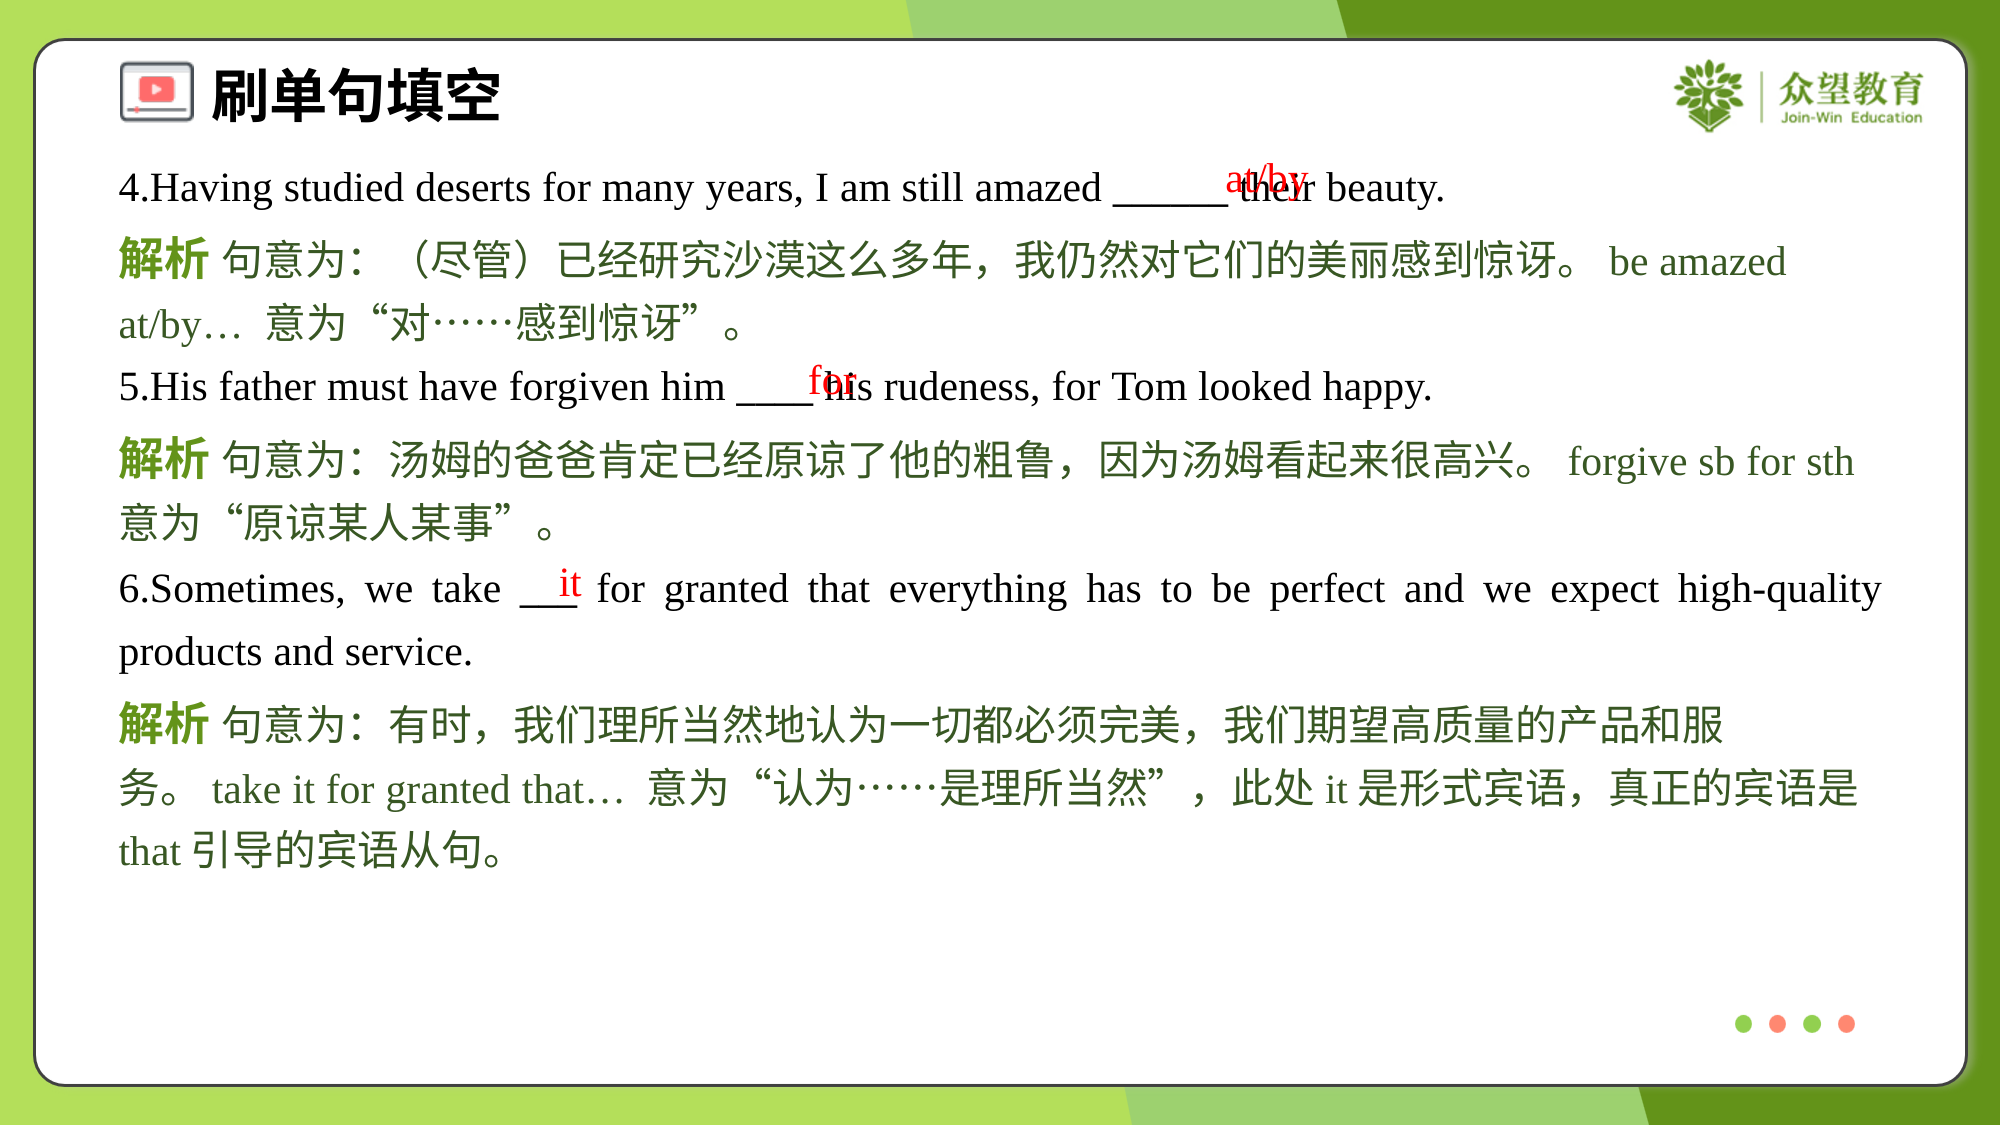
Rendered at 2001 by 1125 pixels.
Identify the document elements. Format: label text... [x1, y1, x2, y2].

text_box 解析 句意为：汤姆的爸爸肯定已经原谅了他的粗鲁，因为汤姆看起来很高兴。forgive sb for sth意为“原谅某人某事”。 [118, 415, 1883, 543]
text_box at/by [1220, 138, 1314, 197]
text_box 解析 句意为：（尽管）已经研究沙漠这么多年，我仍然对它们的美丽感到惊讶。be amazed at/by… 意为“对……感到惊讶”。 [118, 215, 1883, 342]
text_box 5.His father must have forgiven him ____ his rudeness, for Tom looked happy. [118, 346, 1883, 404]
text_box for [803, 339, 862, 398]
picture [0, 0, 2000, 1125]
text_box it [553, 542, 587, 600]
text_box 6.Sometimes, we take ___ for granted that everything has to be perfect and we expect high-quality products and service. [118, 548, 1883, 669]
text_box 解析 句意为：有时，我们理所当然地认为一切都必须完美，我们期望高质量的产品和服务。take it for granted that… 意为“认为……是理所当然”，此处it是形式宾语，真正的宾语是that引导的宾语从句。 [118, 680, 1883, 870]
text_box 4.Having studied deserts for many years, I am still amazed ______ their beauty. [118, 146, 1883, 204]
